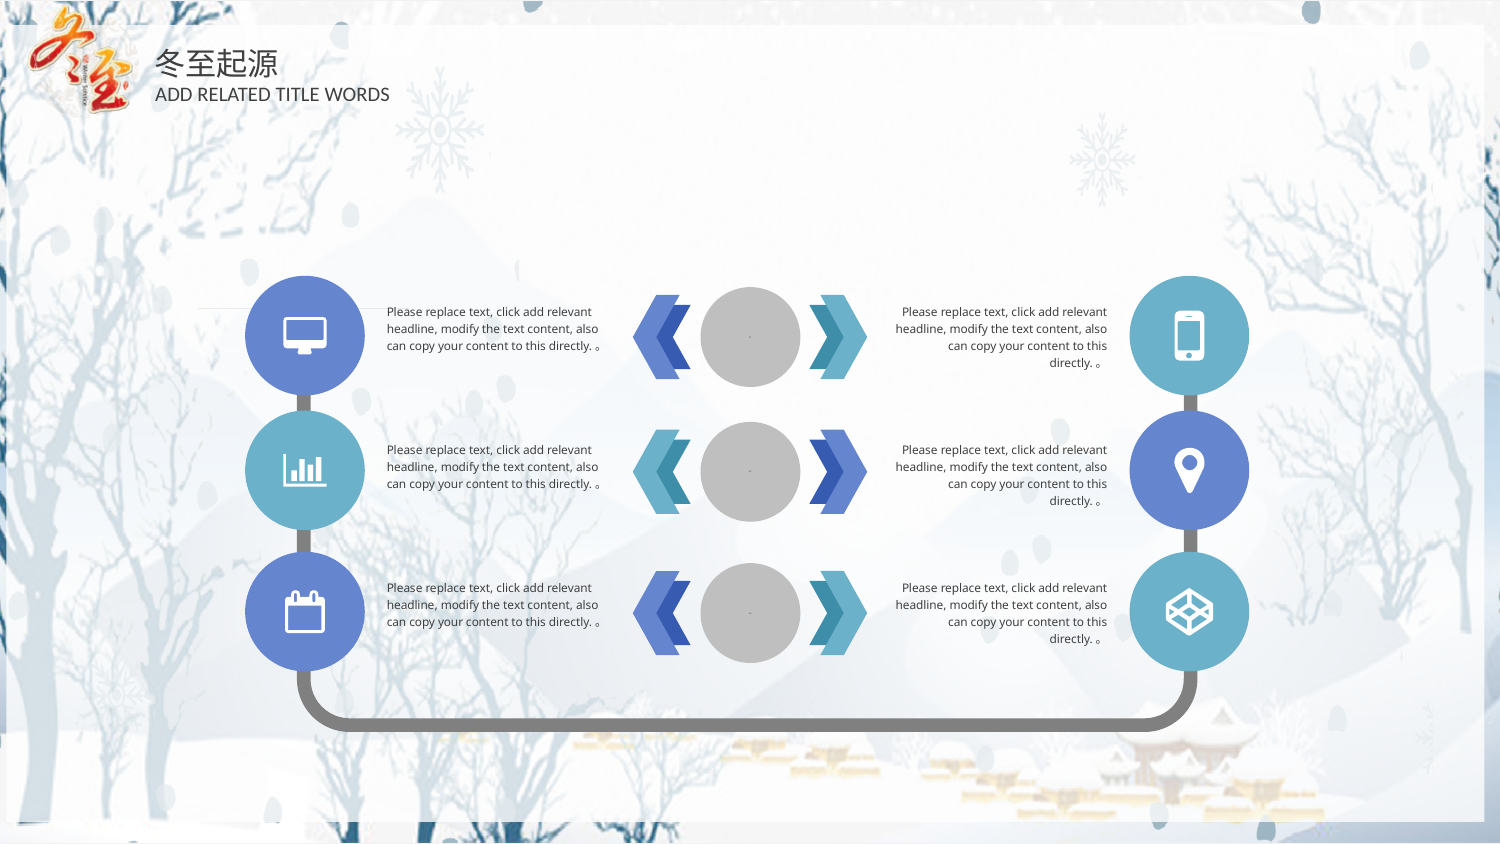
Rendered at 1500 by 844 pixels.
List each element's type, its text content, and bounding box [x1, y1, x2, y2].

text_box [1183, 531, 1198, 551]
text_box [1129, 410, 1250, 531]
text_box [1129, 275, 1250, 396]
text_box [809, 294, 868, 380]
text_box [296, 396, 311, 410]
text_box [245, 551, 365, 672]
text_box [245, 275, 365, 396]
text_box [296, 672, 1198, 732]
text_box 01 [699, 286, 802, 389]
text_box [296, 531, 311, 551]
picture [0, 0, 1500, 843]
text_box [245, 410, 365, 531]
text_box Please replace text, click add relevant headline, modify the text content, also can copy your content to this directly.。 [891, 577, 1108, 646]
text_box Please replace text, click add relevant headline, modify the text content, also can copy your content to this directly.。 [386, 439, 610, 492]
text_box Please replace text, click add relevant headline, modify the text content, also can copy your content to this directly.。 [386, 301, 610, 354]
text_box 02 [699, 420, 802, 523]
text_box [632, 429, 691, 514]
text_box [1129, 551, 1250, 672]
text_box 03 [699, 562, 802, 665]
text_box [809, 429, 868, 514]
text_box [1183, 396, 1198, 410]
text_box Please replace text, click add relevant headline, modify the text content, also can copy your content to this directly.。 [891, 301, 1108, 370]
text_box ADD RELATED TITLE WORDS [163, 74, 402, 111]
text_box Please replace text, click add relevant headline, modify the text content, also can copy your content to this directly.。 [386, 577, 610, 630]
text_box 冬至起源 [163, 38, 291, 74]
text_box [632, 570, 691, 656]
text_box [632, 294, 691, 380]
text_box Please replace text, click add relevant headline, modify the text content, also can copy your content to this directly.。 [891, 439, 1108, 508]
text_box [809, 570, 868, 656]
